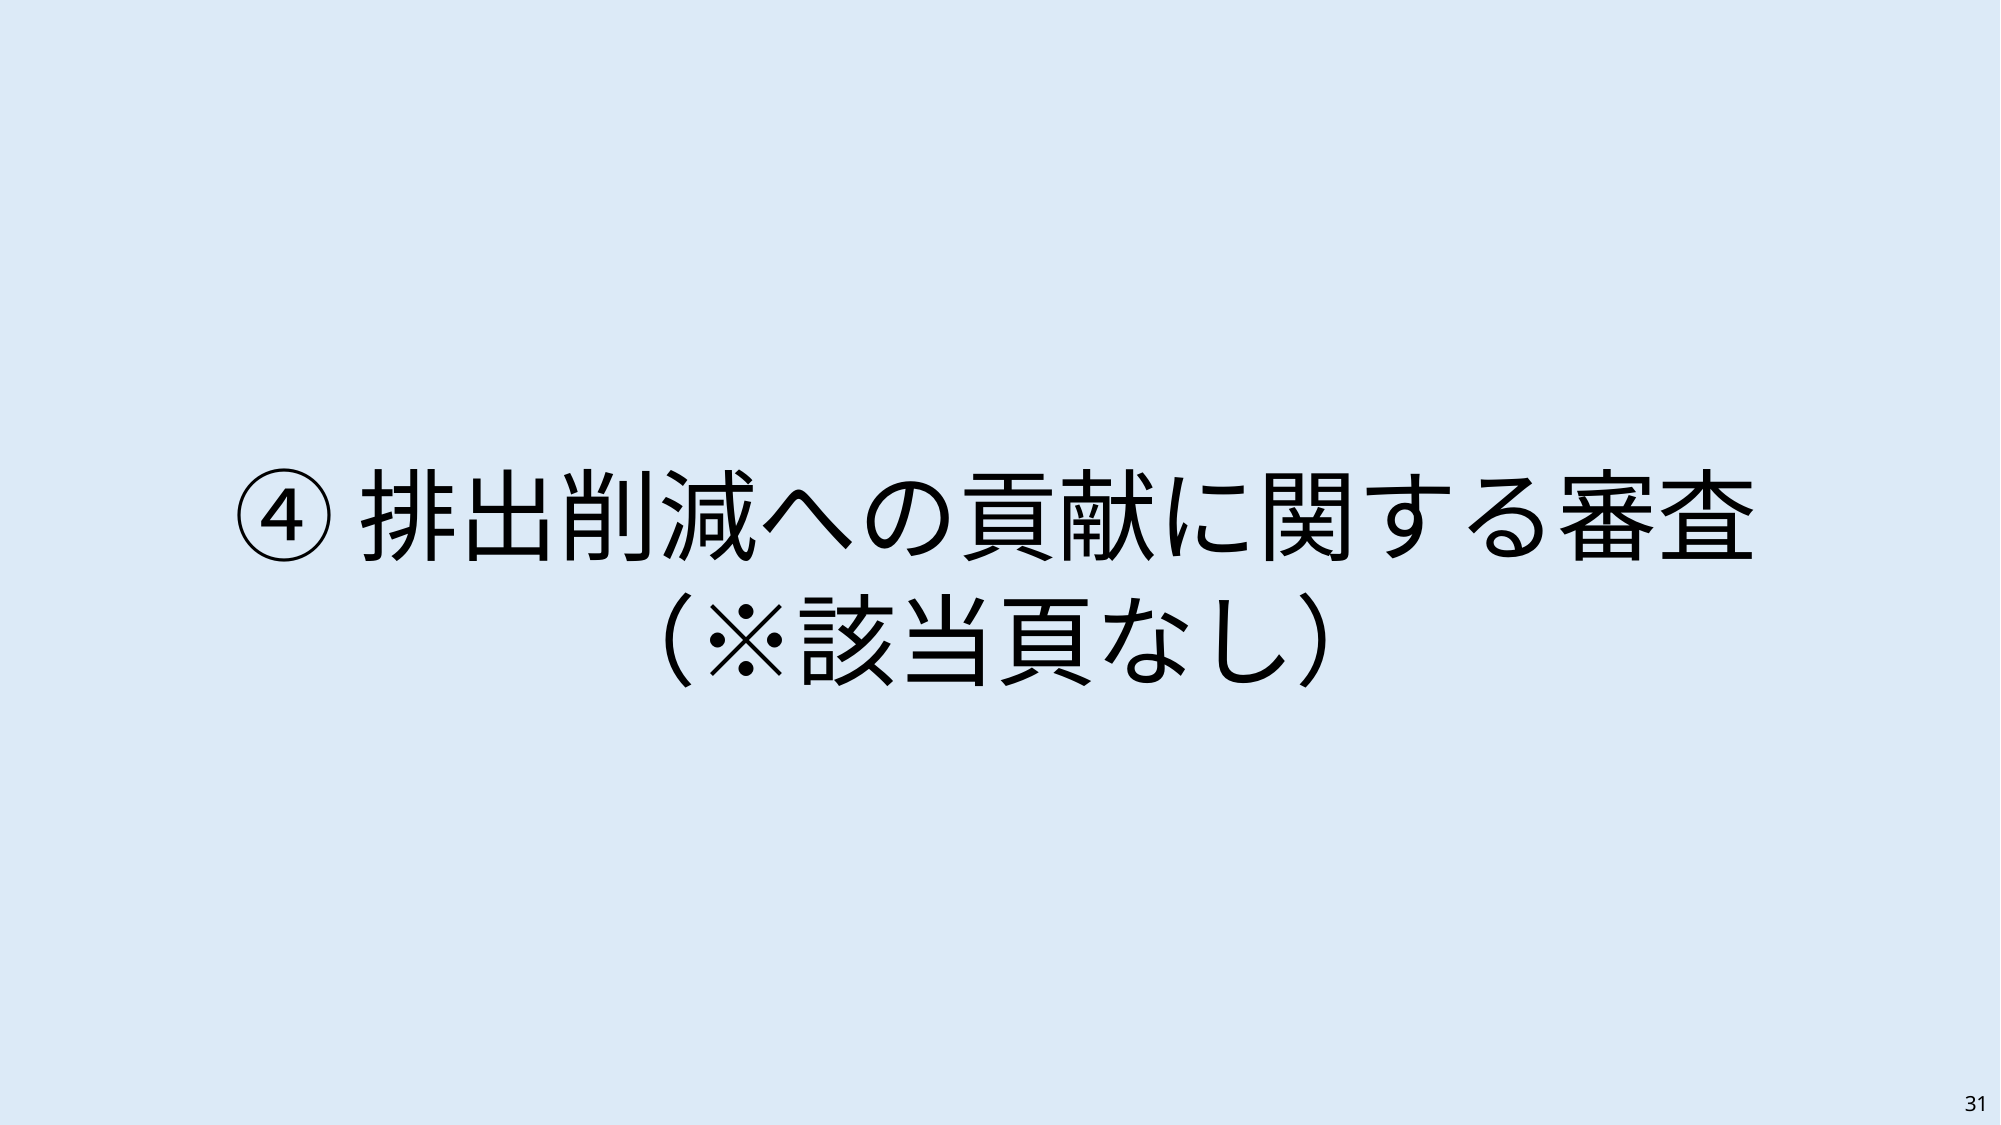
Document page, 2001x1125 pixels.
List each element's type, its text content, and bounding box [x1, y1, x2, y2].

text_box ④排出削減への貢献に関する審査 （※該当頁なし） [125, 298, 1867, 827]
